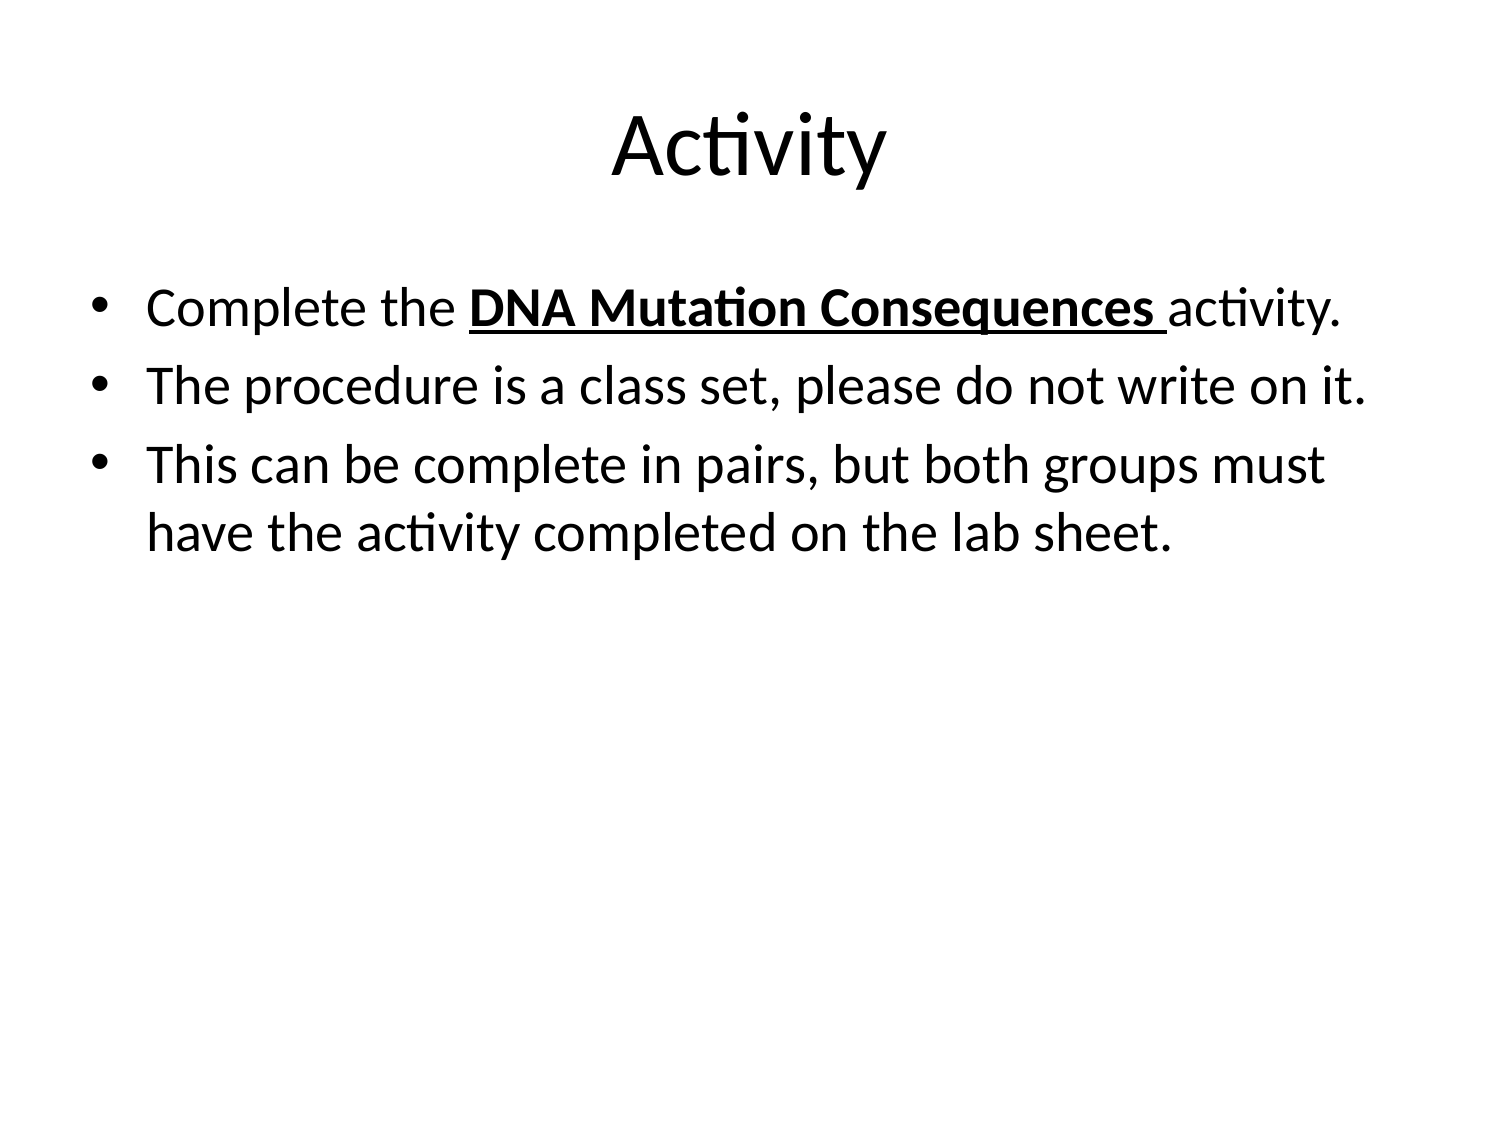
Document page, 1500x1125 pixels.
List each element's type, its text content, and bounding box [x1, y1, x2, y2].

title Activity [75, 45, 1425, 233]
list Complete the DNA Mutation Consequences activity. The procedure is a class set, please do not write on it. This can be complete in pairs, but both groups must have the activity completed on the lab sheet. [75, 262, 1425, 1005]
